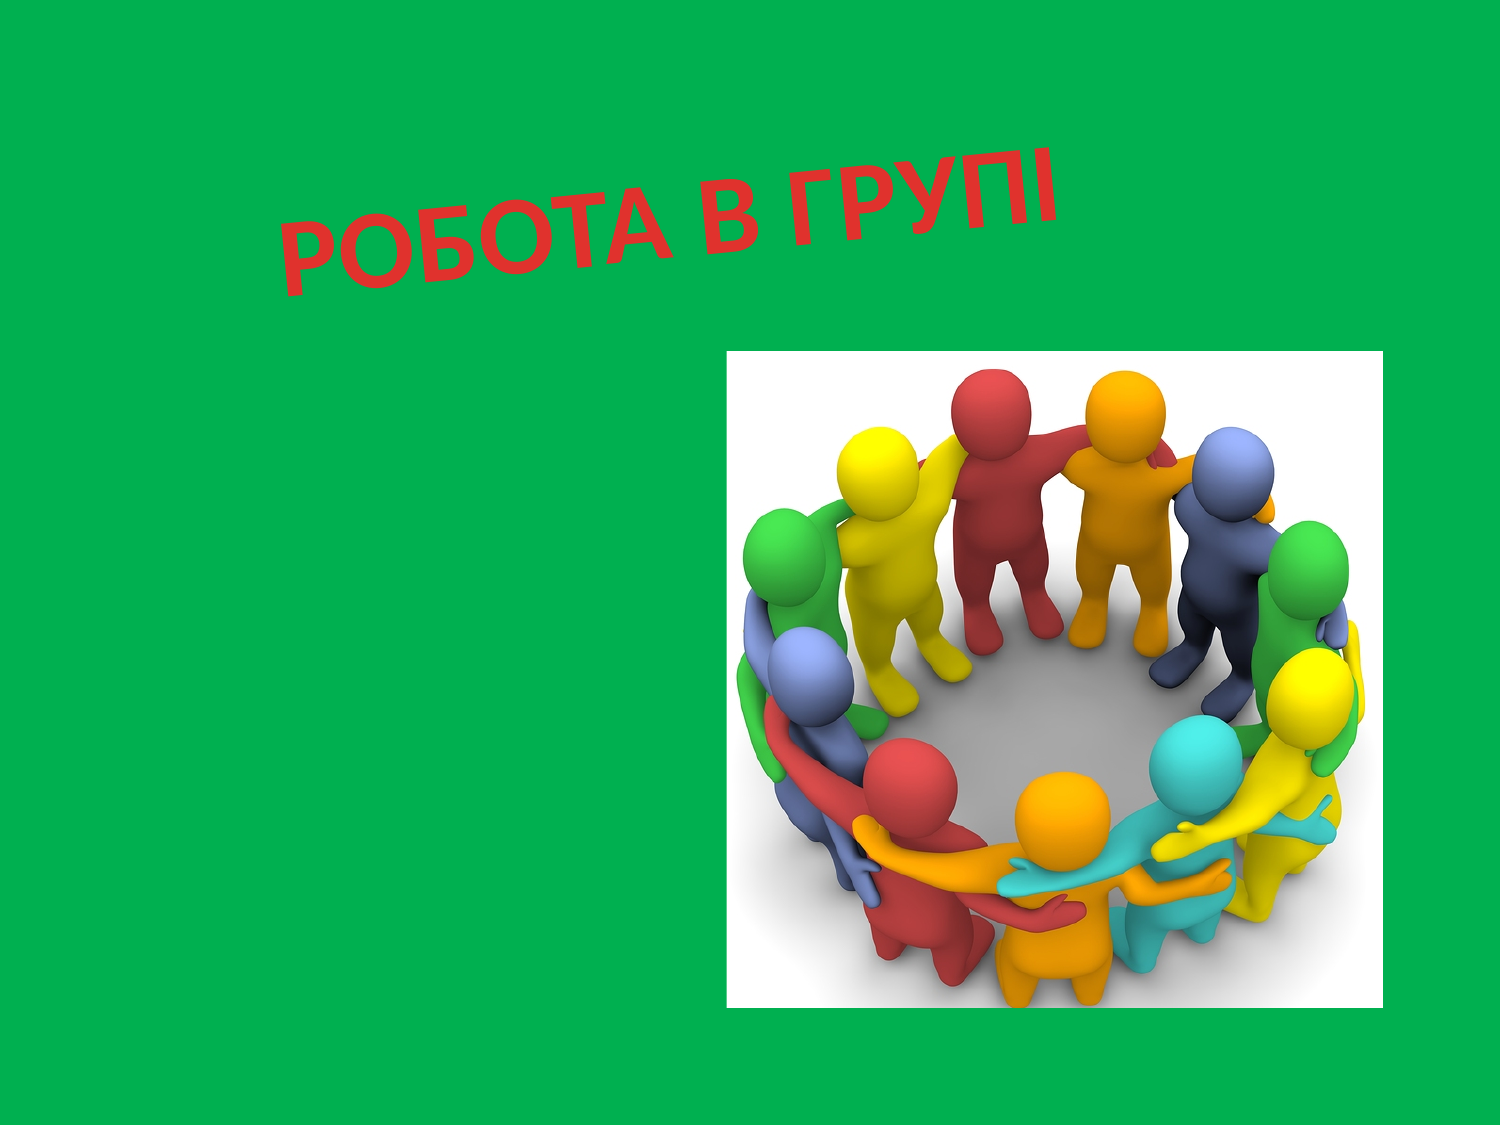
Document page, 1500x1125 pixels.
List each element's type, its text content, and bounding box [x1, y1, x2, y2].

picture [726, 351, 1384, 1009]
text_box РОБОТА В ГРУПІ [255, 97, 1083, 329]
